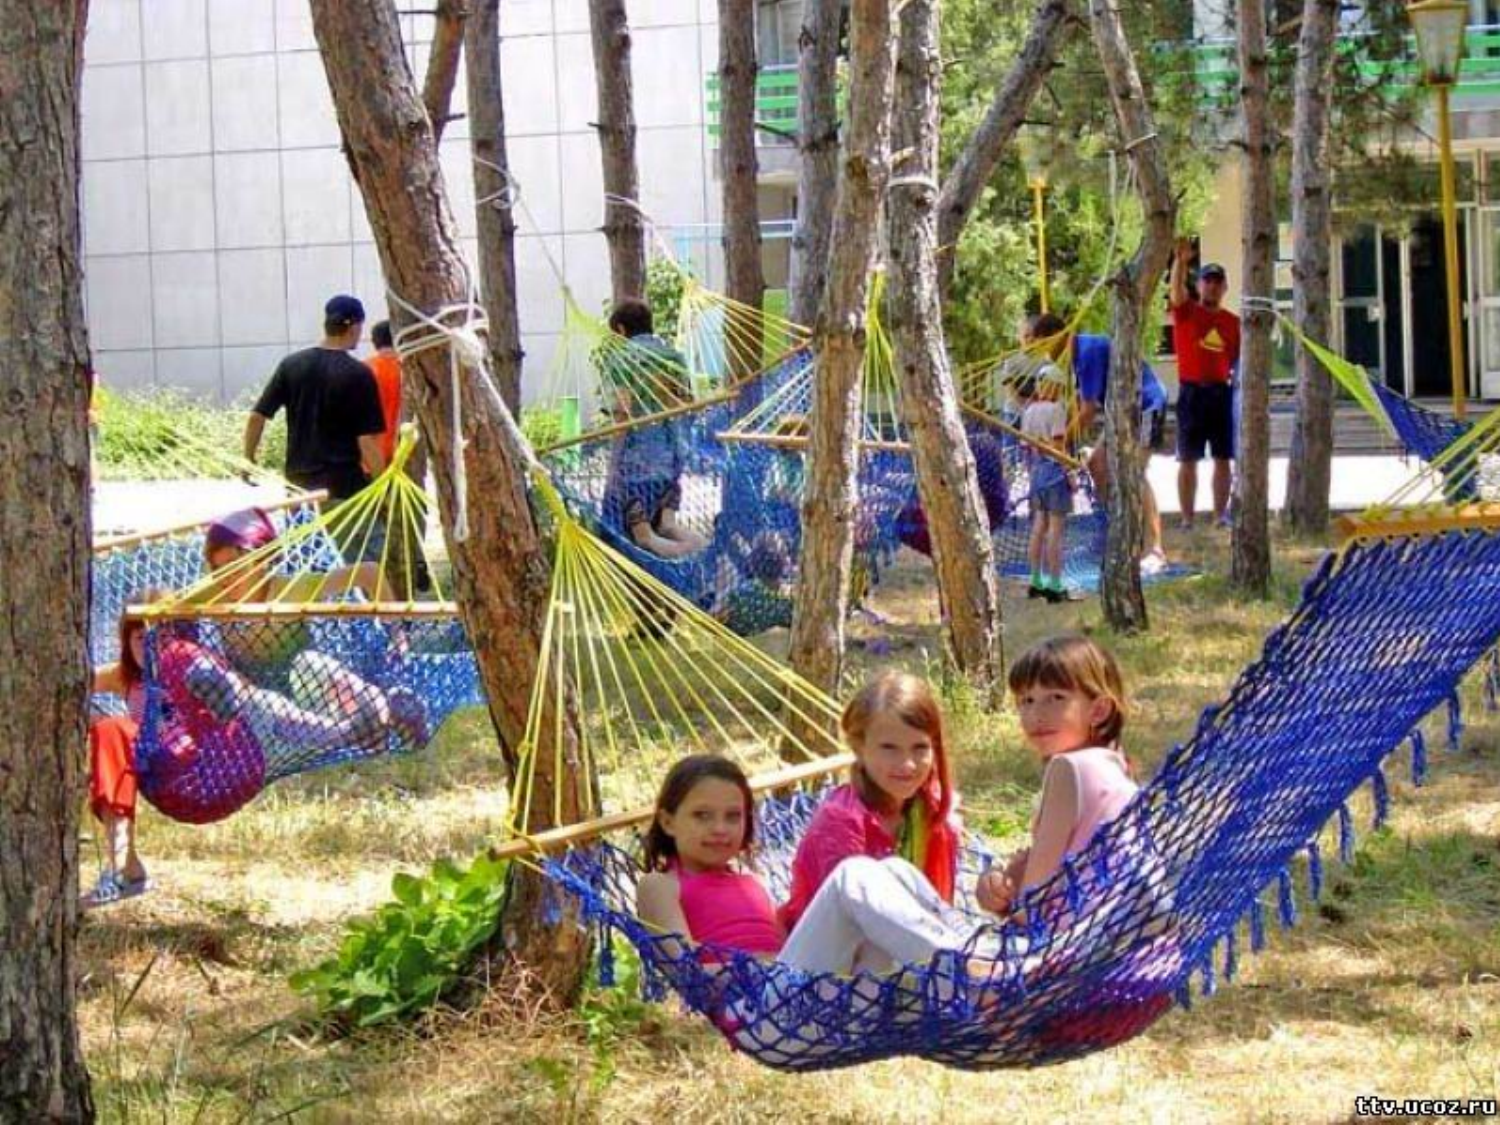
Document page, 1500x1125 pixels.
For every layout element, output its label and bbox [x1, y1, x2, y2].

list [0, 0, 1500, 1125]
